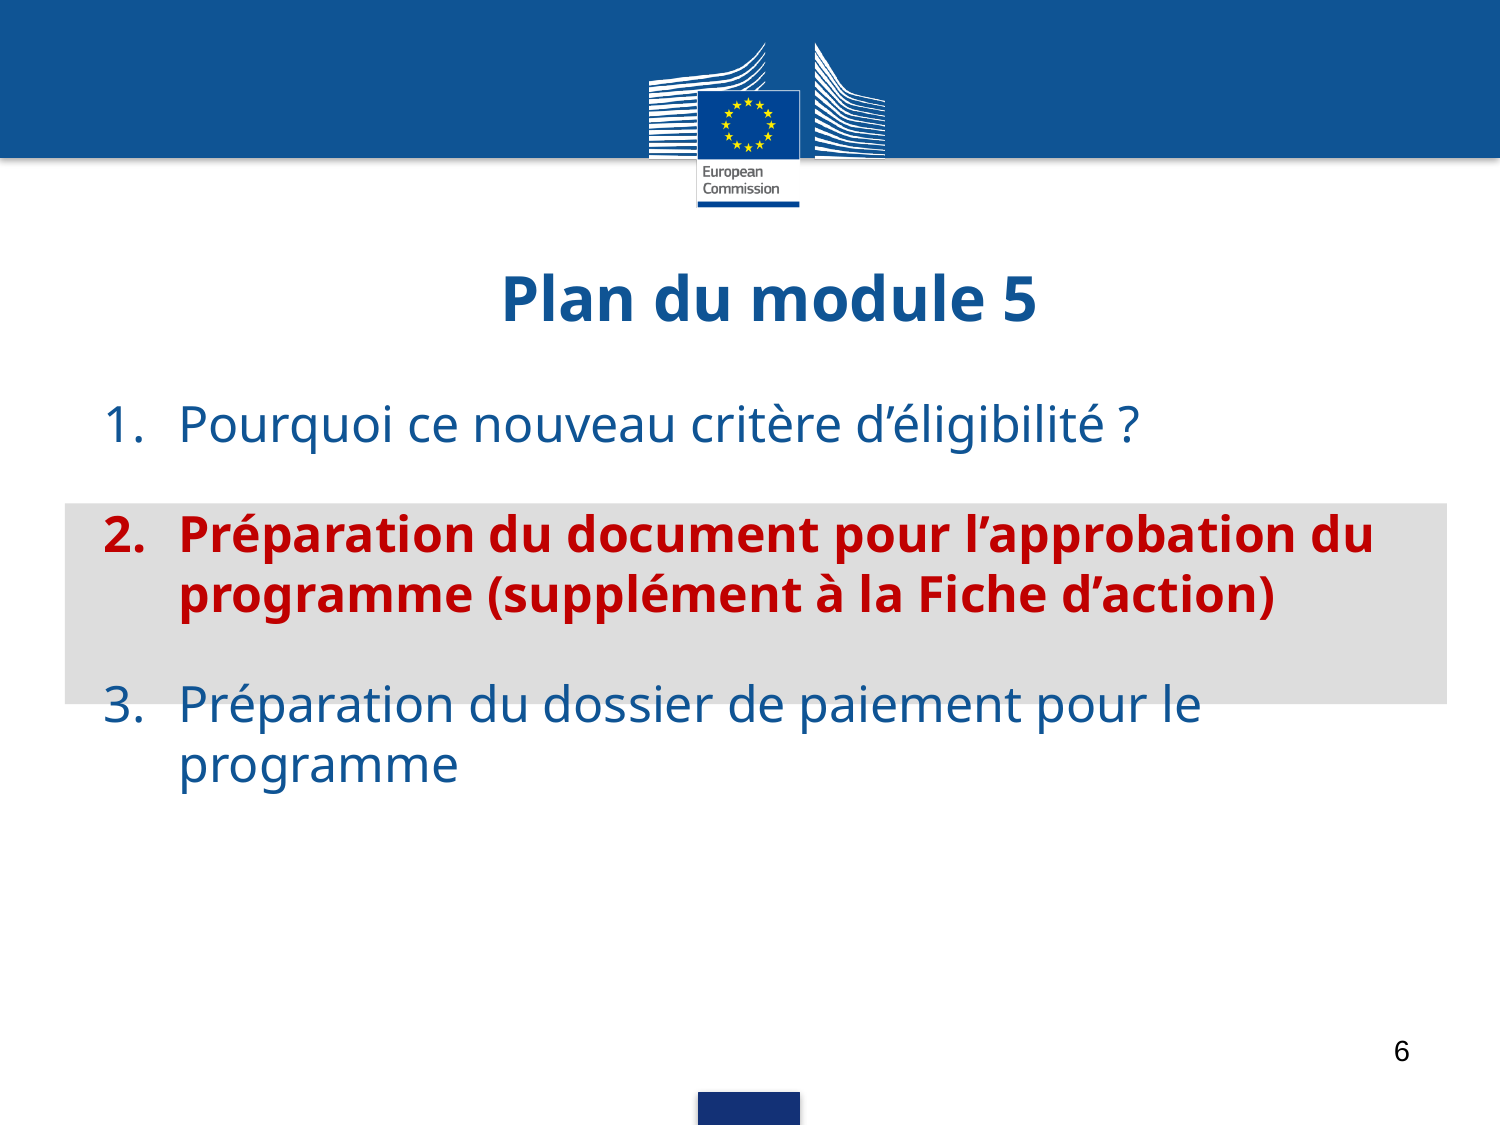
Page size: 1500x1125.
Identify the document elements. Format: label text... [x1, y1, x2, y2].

slide_number 6 [1074, 1024, 1426, 1103]
picture [649, 42, 885, 208]
list Pourquoi ce nouveau critère d’éligibilité ? Préparation du document pour l’approbation du programme (supplément à la Fiche d’action) Préparation du dossier de paiement pour le programme [88, 385, 1466, 965]
text_box [64, 503, 88, 705]
title Plan du module 5 [64, 219, 1416, 374]
